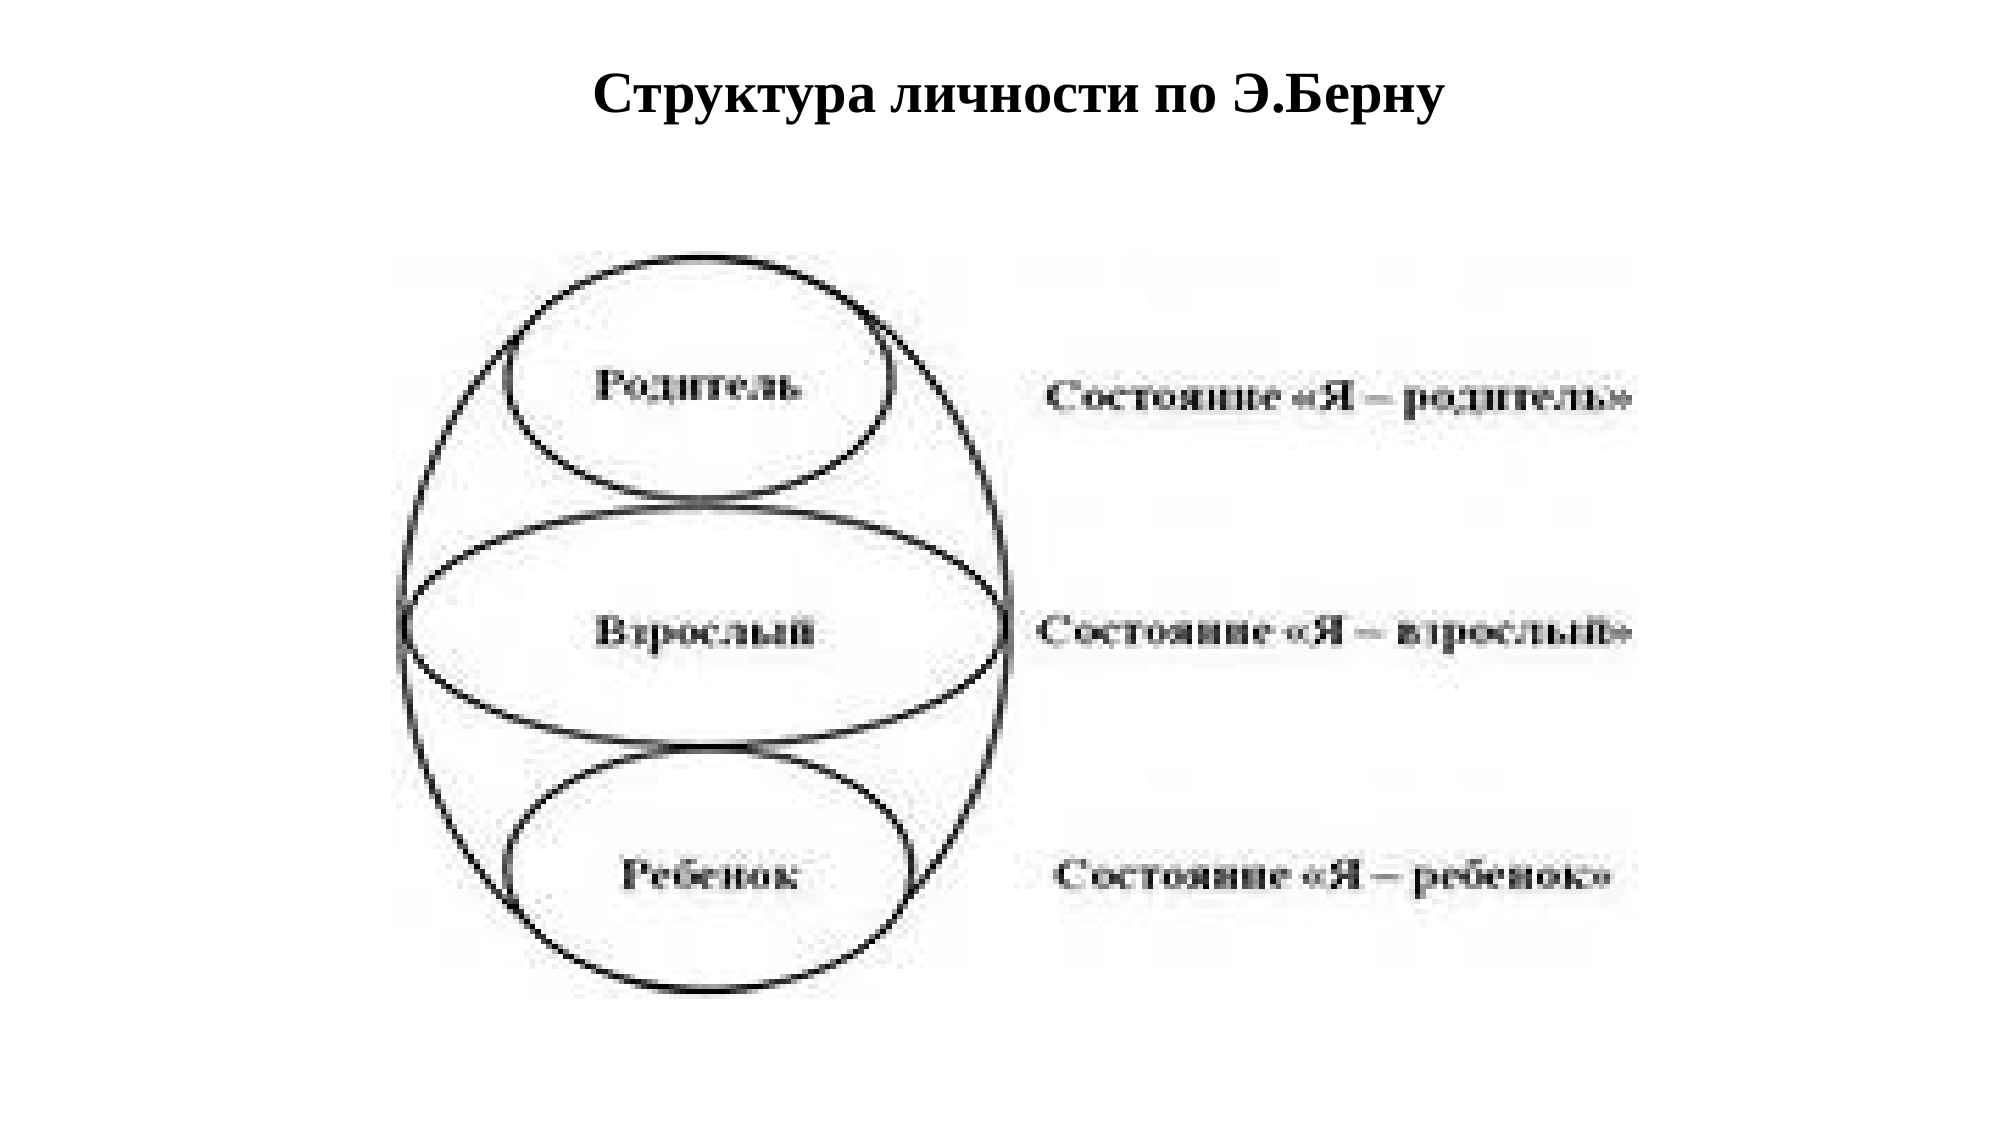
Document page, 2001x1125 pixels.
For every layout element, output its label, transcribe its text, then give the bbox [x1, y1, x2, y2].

picture [390, 251, 1638, 999]
text_box Структура личности по Э.Берну [577, 46, 1461, 132]
